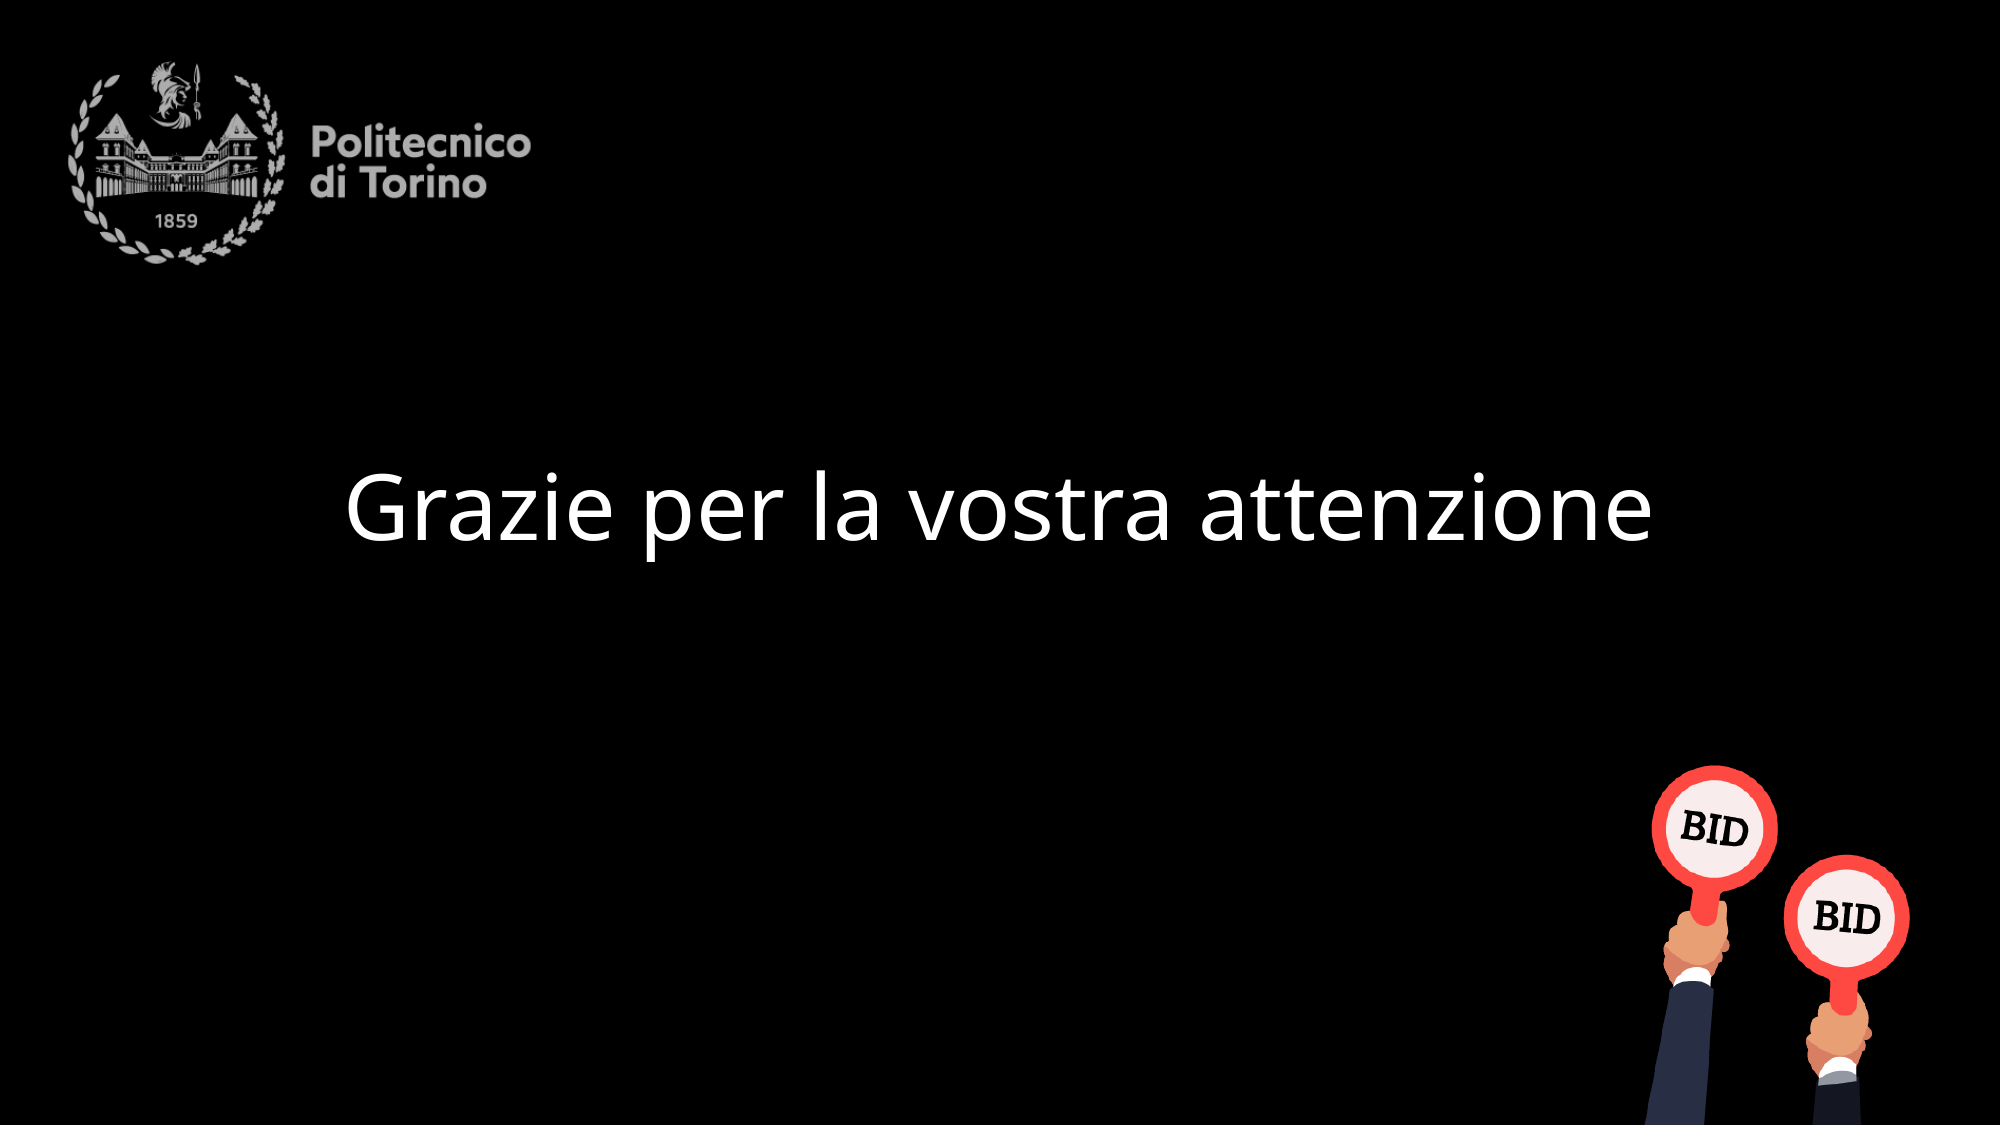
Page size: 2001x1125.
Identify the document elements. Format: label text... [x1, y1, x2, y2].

title Grazie per la vostra attenzione [249, 450, 1750, 568]
picture [1532, 689, 1968, 1125]
picture [62, 58, 537, 269]
